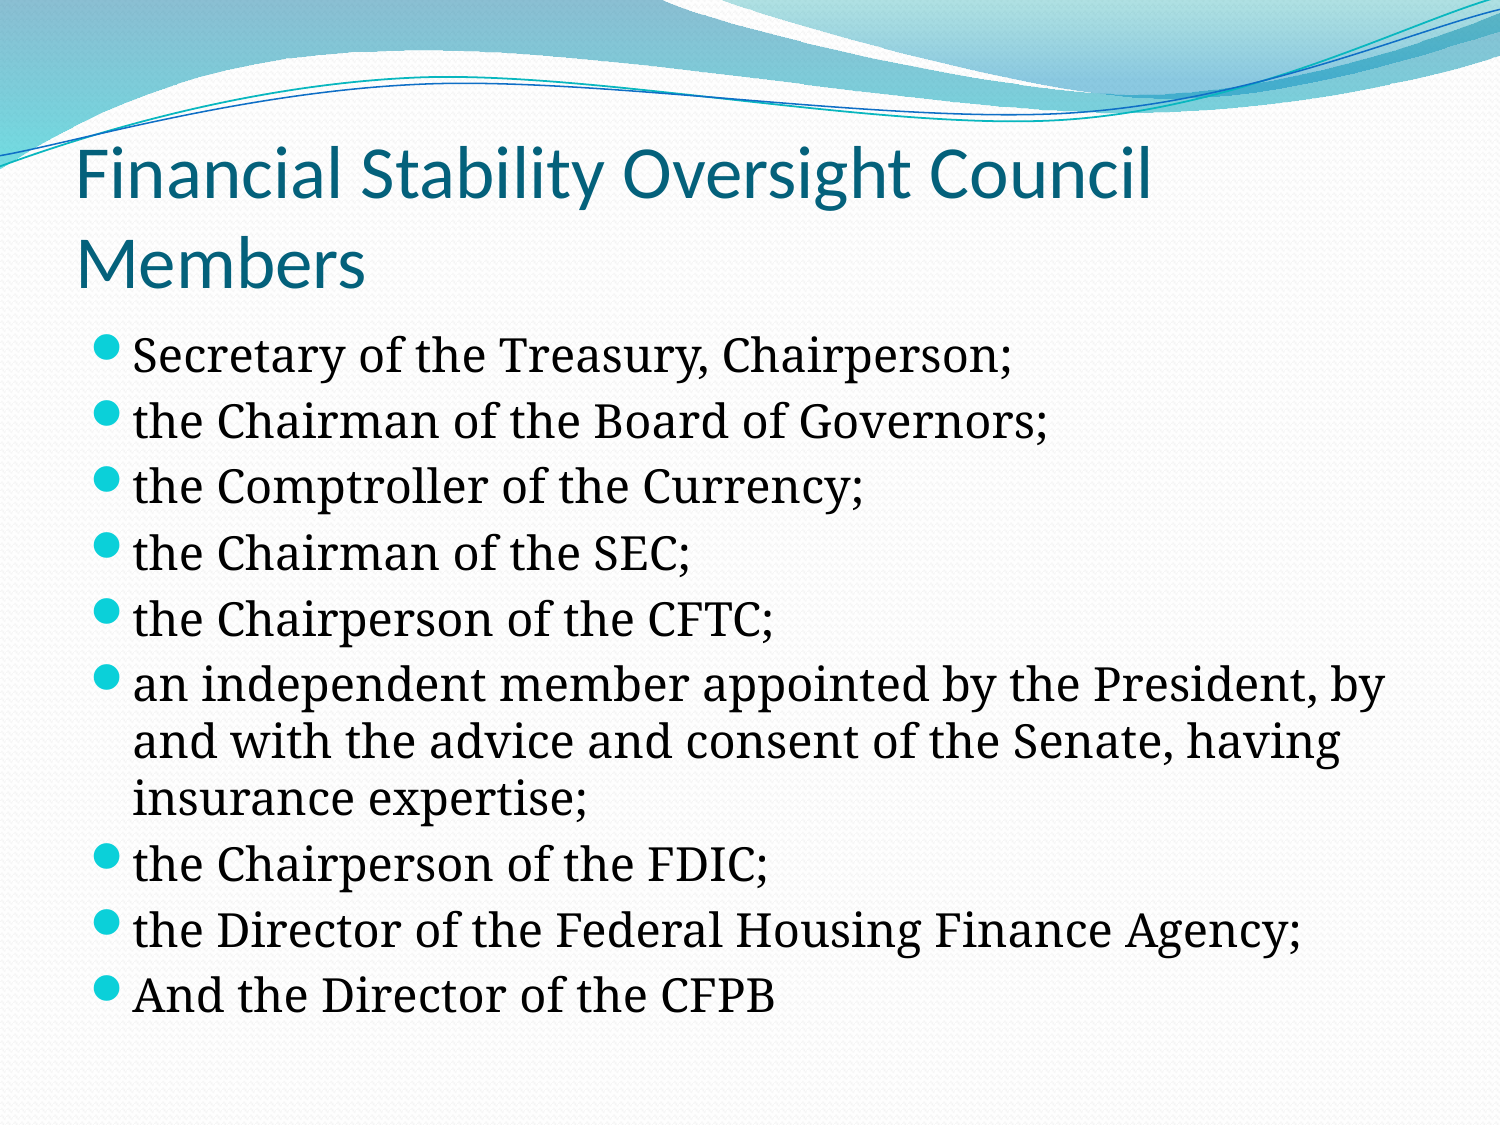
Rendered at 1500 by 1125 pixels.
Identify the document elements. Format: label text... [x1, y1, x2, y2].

list Secretary of the Treasury, Chairperson; the Chairman of the Board of Governors; the Comptroller of the Currency; the Chairman of the SEC; the Chairperson of the CFTC; an independent member appointed by the President, by and with the advice and consent of the Senate, having insurance expertise; the Chairperson of the FDIC; the Director of the Federal Housing Finance Agency; And the Director of the CFPB [74, 317, 1426, 1038]
title Financial Stability Oversight Council Members [74, 115, 1426, 304]
